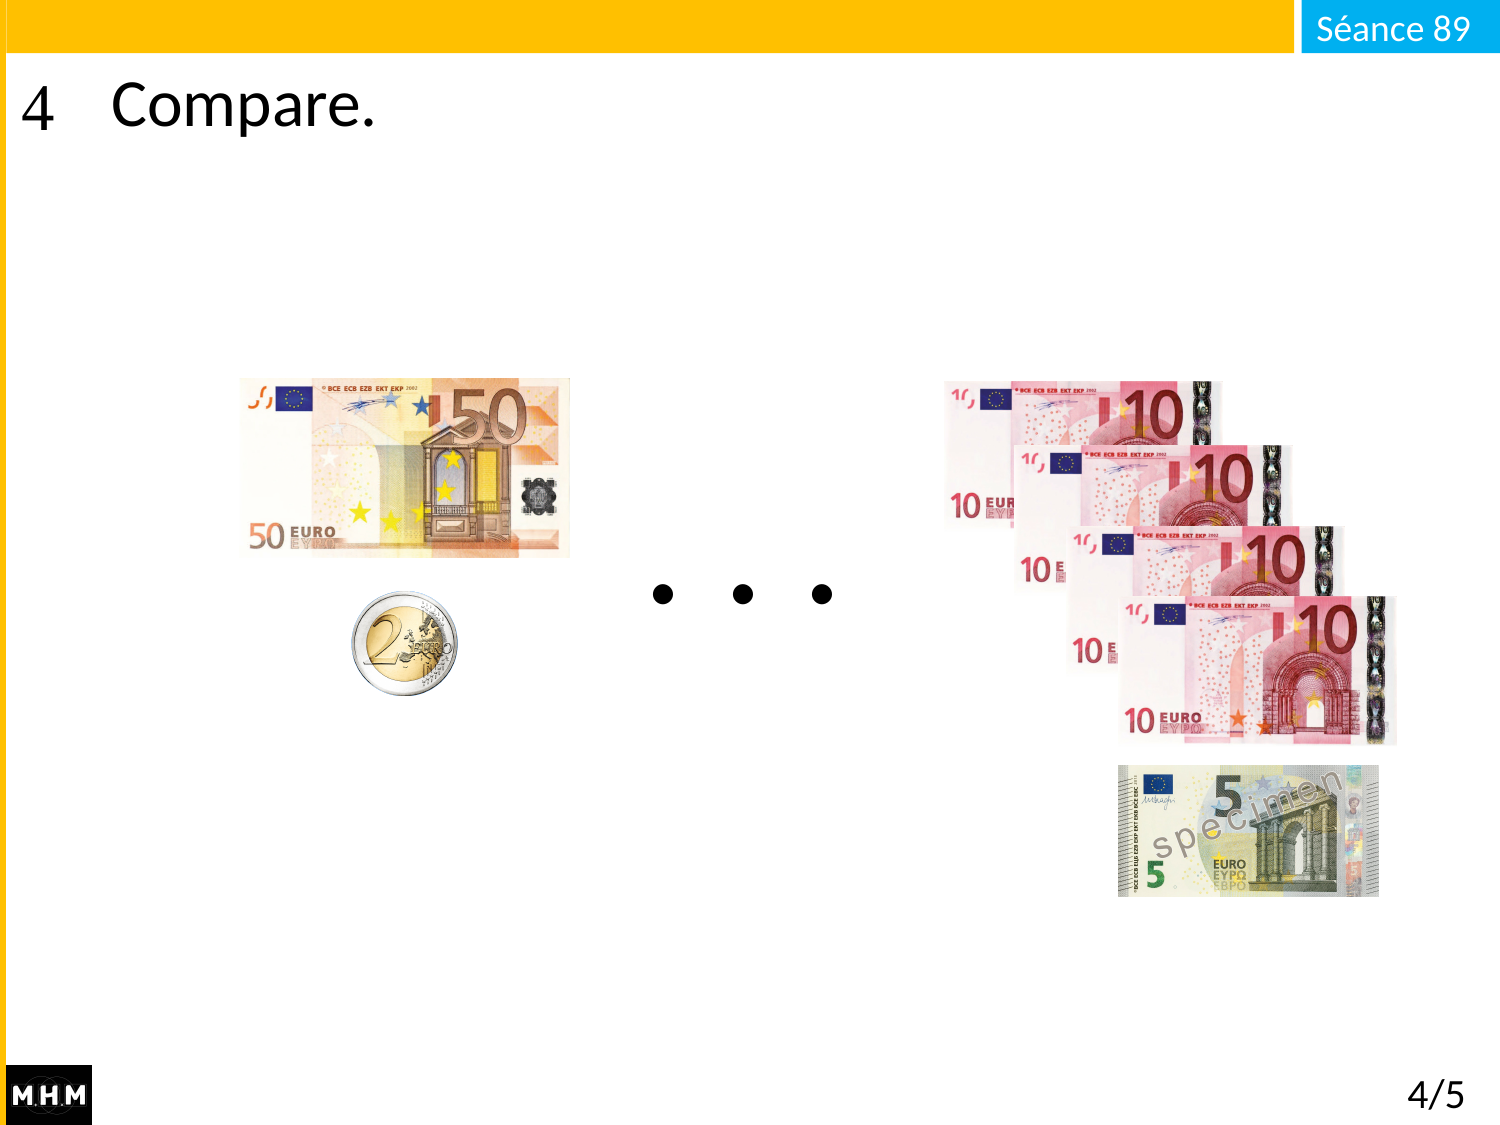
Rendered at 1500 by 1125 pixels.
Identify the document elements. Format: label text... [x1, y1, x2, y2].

picture [239, 378, 570, 558]
title Compare. [96, 60, 1391, 149]
picture [1118, 765, 1379, 897]
list 4/5 [1373, 1064, 1500, 1125]
picture [6, 1065, 92, 1125]
picture [351, 591, 458, 696]
picture [944, 381, 1397, 747]
text_box . . . [424, 429, 1066, 645]
